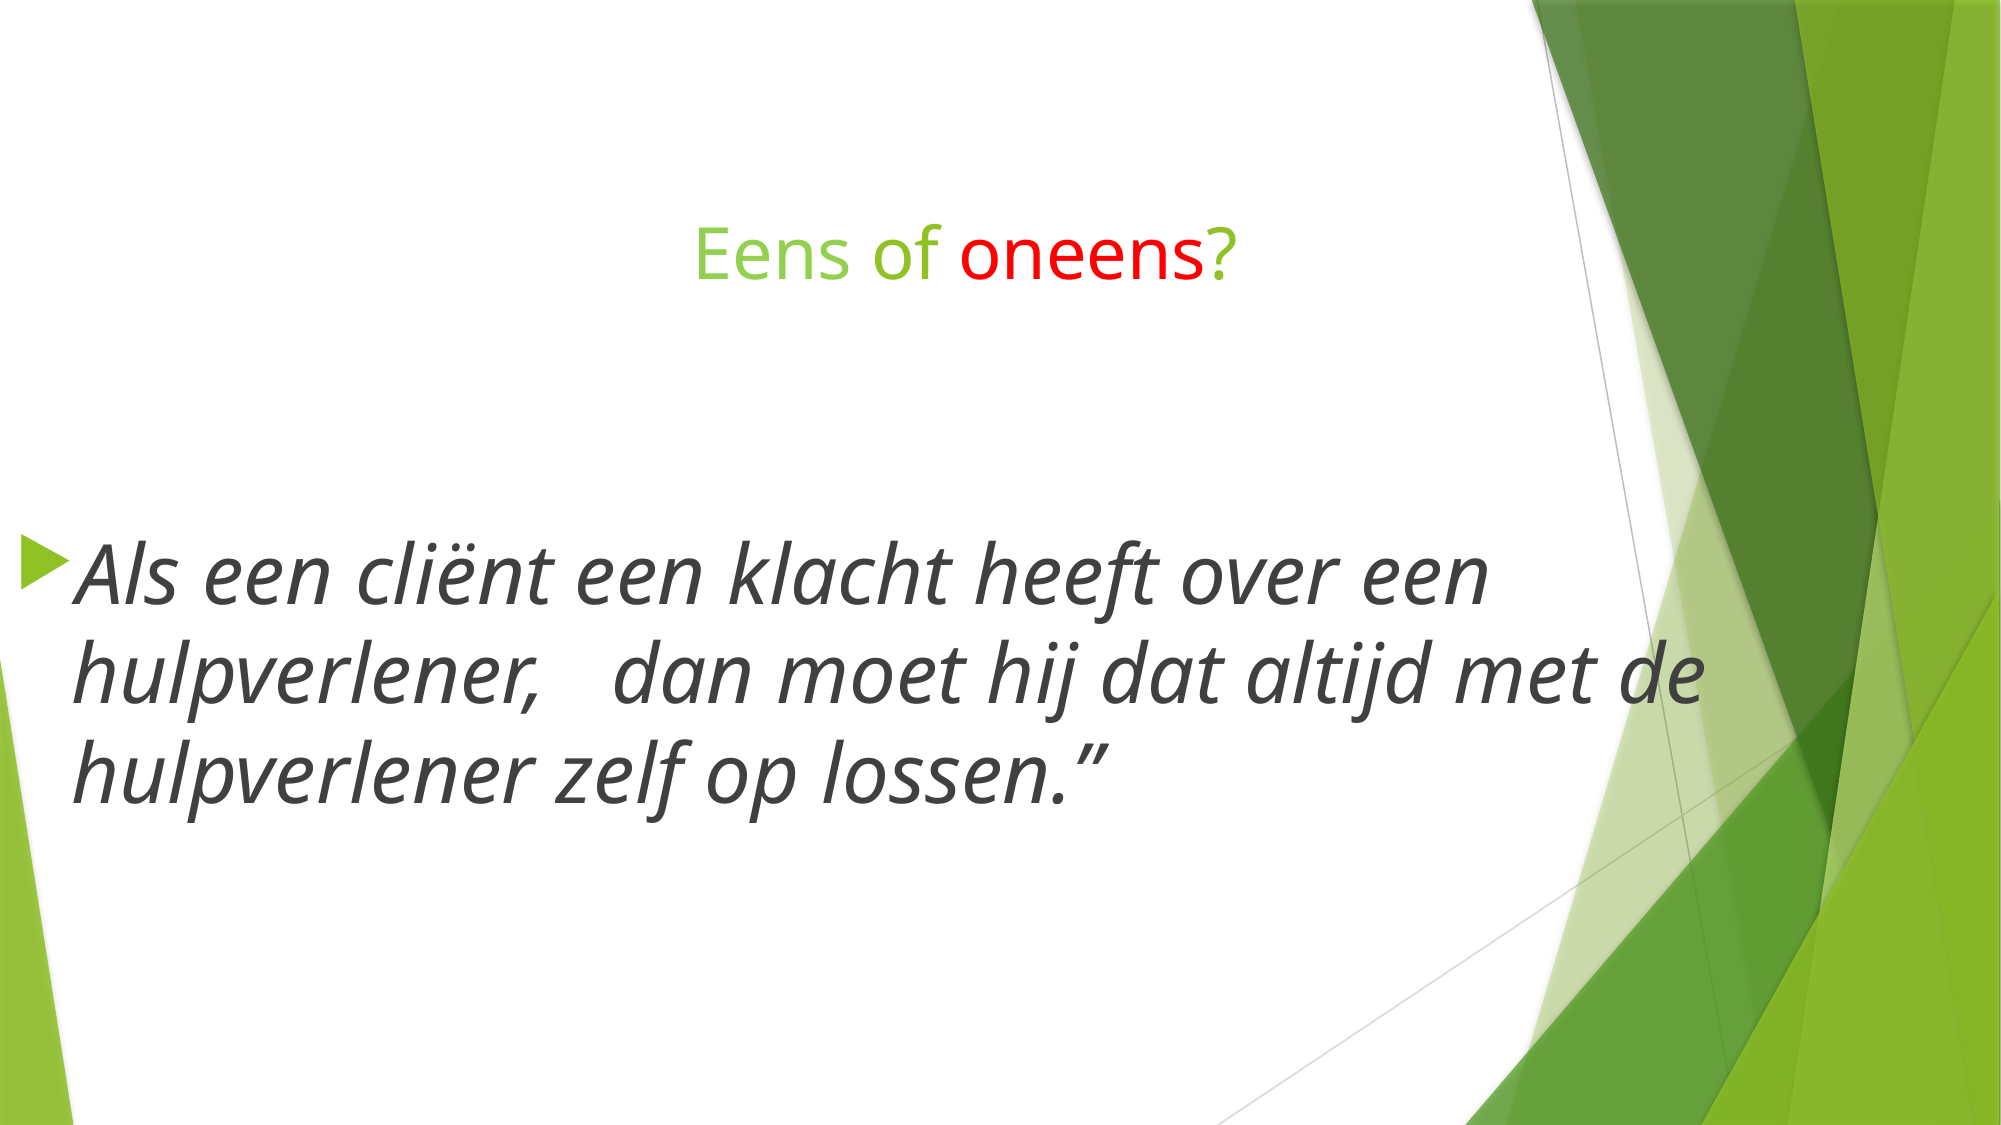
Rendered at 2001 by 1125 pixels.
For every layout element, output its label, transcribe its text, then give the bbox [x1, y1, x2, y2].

title Eens of oneens? [168, 142, 1763, 389]
list Als een cliënt een klacht heeft over een hulpverlener, dan moet hij dat altijd met de hulpverlener zelf op lossen.” [0, 447, 1804, 1108]
